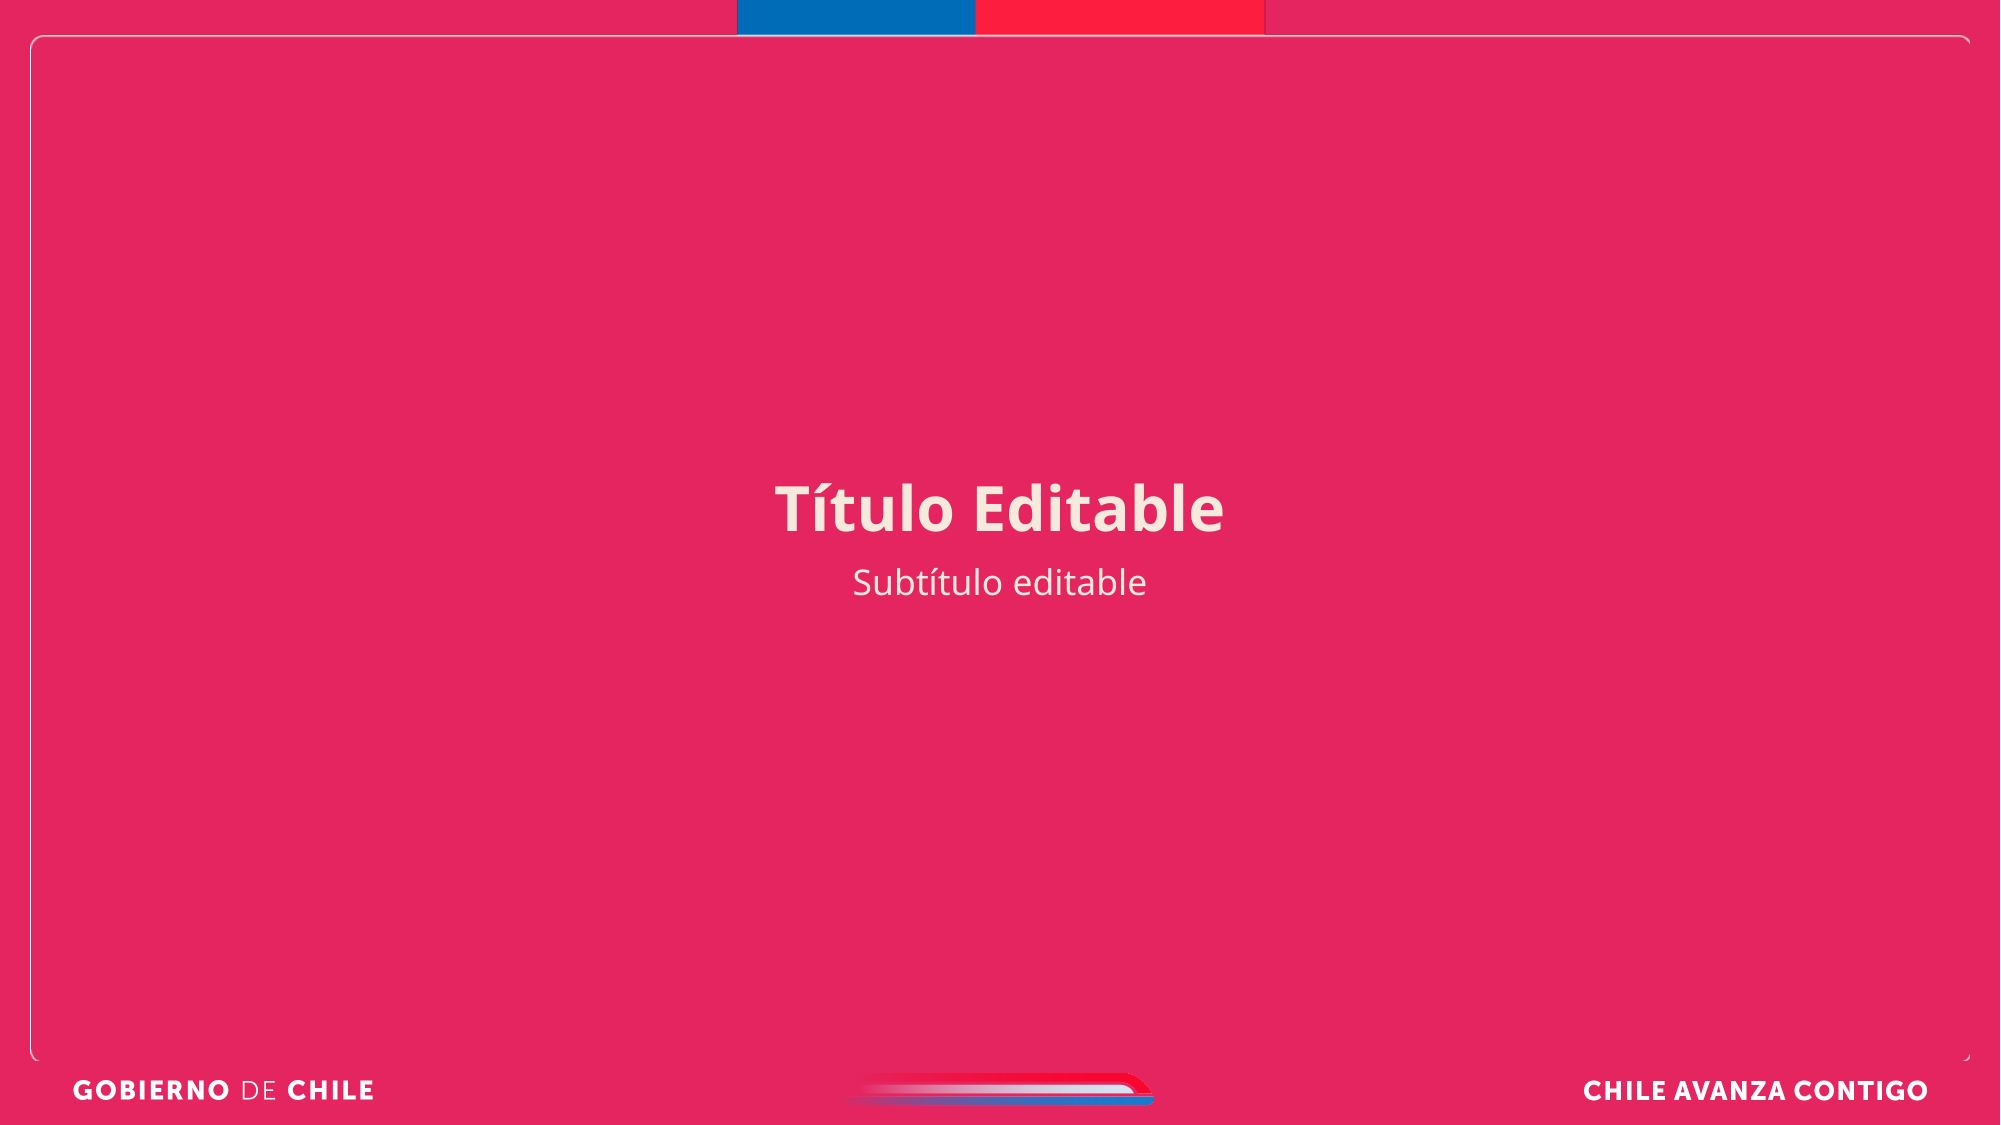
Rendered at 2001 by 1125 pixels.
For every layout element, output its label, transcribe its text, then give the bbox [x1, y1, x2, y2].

picture [69, 1073, 1931, 1111]
text_box Título Editable [575, 461, 1424, 552]
text_box Subtítulo editable [837, 552, 1163, 610]
